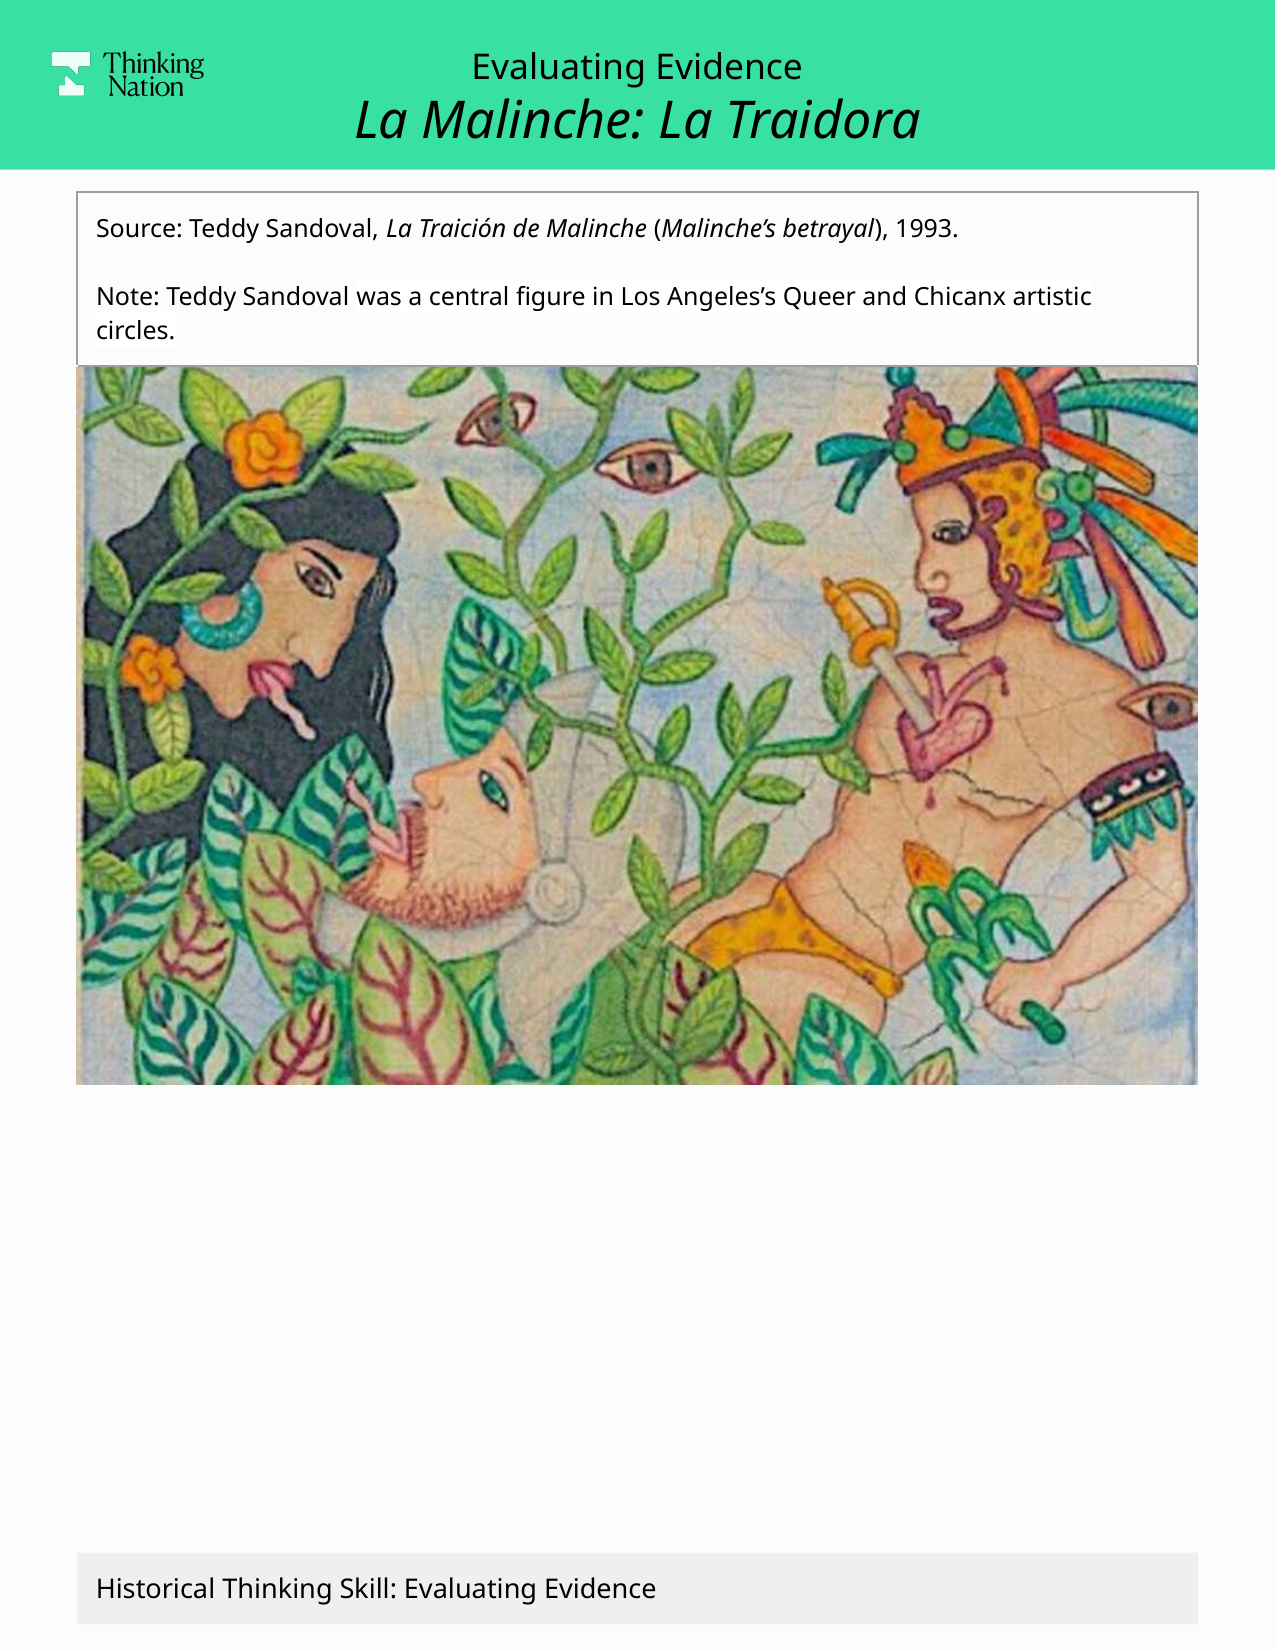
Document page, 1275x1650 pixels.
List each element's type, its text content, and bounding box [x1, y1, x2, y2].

picture [35, 37, 210, 110]
text_box Evaluating Evidence La Malinche: La Traidora [0, 0, 1275, 170]
text_box Historical Thinking Skill: Evaluating Evidence [76, 1552, 1198, 1625]
table_header Source: Teddy Sandoval, La Traición de Malinche (Malinche’s betrayal), 1993. Note: Teddy Sandoval was a central figure in Los Angeles’s Queer and Chicanx artistic circles. [78, 193, 1197, 365]
picture [76, 367, 1199, 1086]
